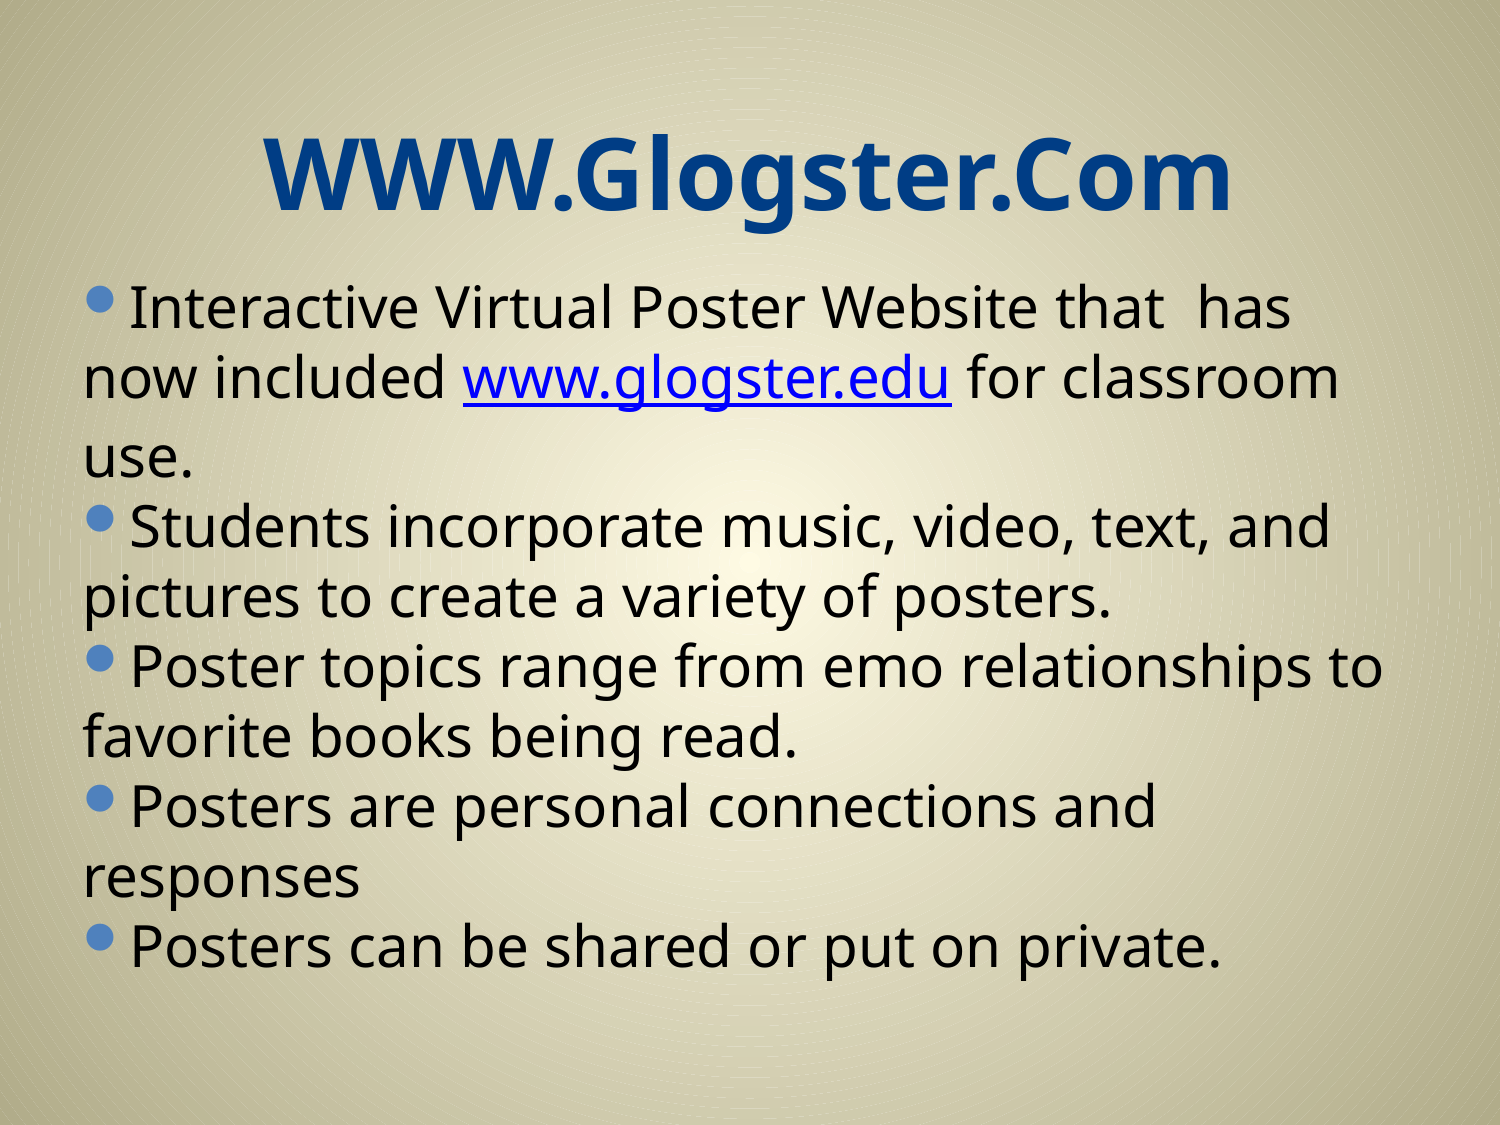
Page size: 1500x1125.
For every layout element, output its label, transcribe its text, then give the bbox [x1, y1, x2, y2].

list Interactive Virtual Poster Website that has now included www.glogster.edu for classroom use. Students incorporate music, video, text, and pictures to create a variety of posters. Poster topics range from emo relationships to favorite books being read. Posters are personal connections and responses Posters can be shared or put on private. [75, 262, 1425, 1005]
title WWW.Glogster.Com [75, 50, 1425, 238]
